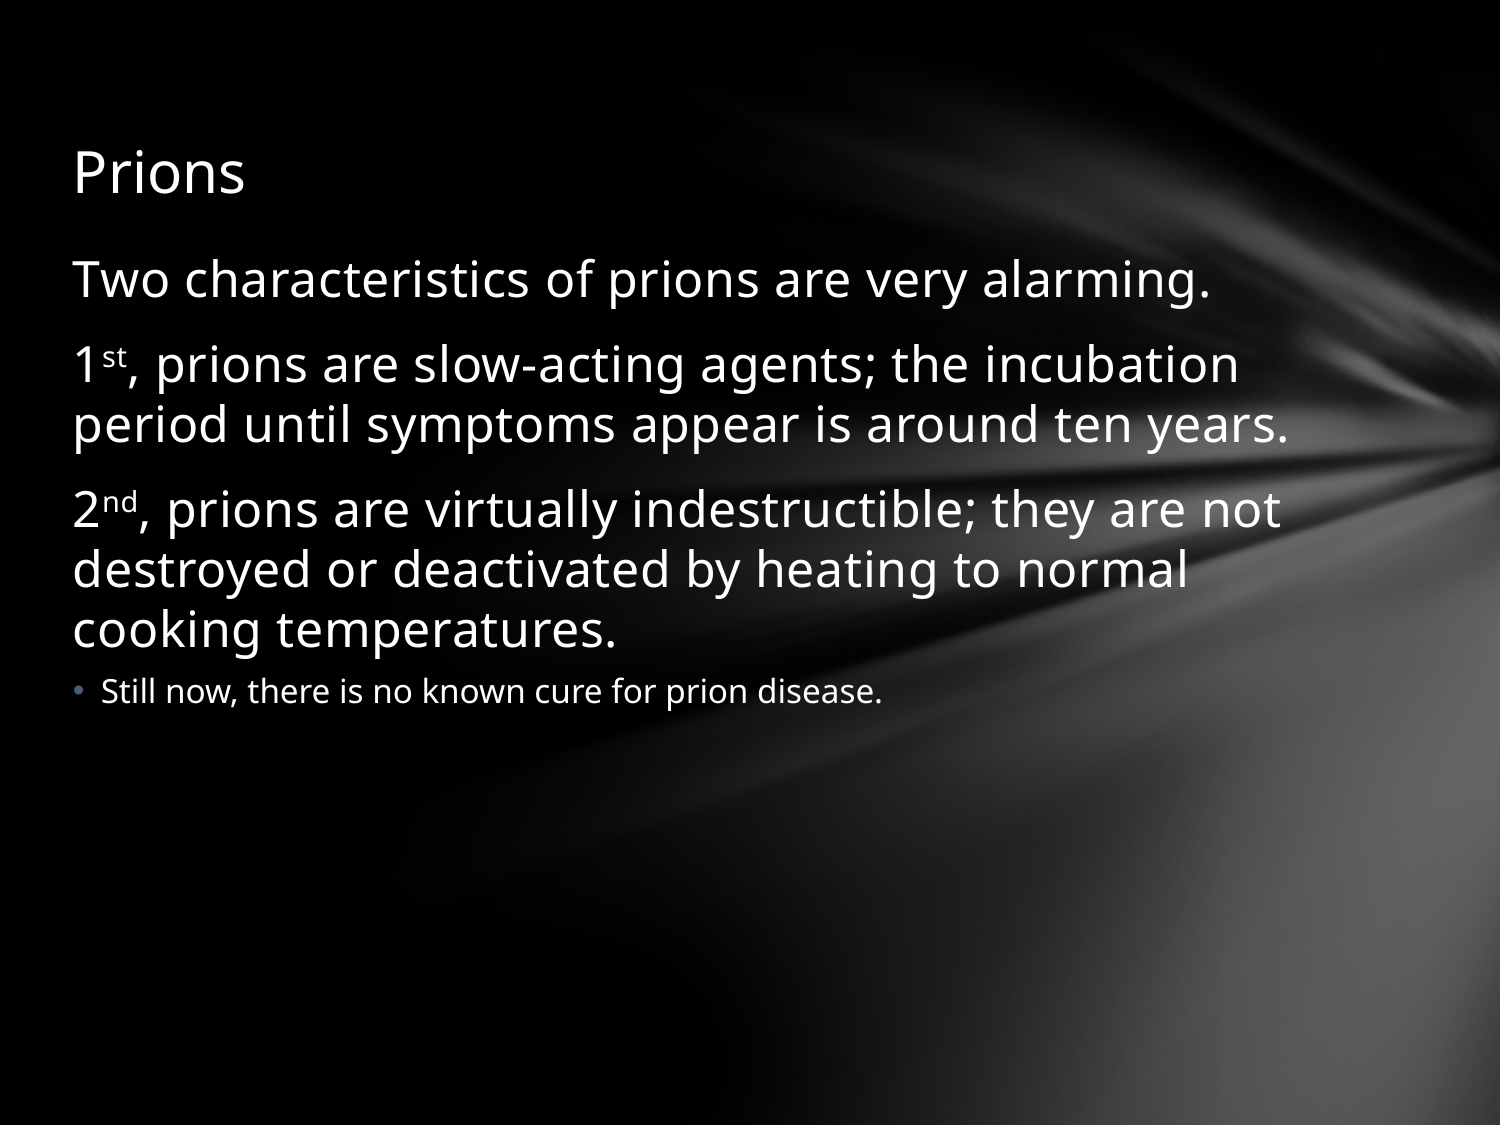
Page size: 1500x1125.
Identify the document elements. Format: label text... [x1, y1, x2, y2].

list Two characteristics of prions are very alarming. 1st, prions are slow-acting agents; the incubation period until symptoms appear is around ten years. 2nd, prions are virtually indestructible; they are not destroyed or deactivated by heating to normal cooking temperatures. Still now, there is no known cure for prion disease. [57, 239, 1318, 1015]
title Prions [57, 37, 1318, 213]
